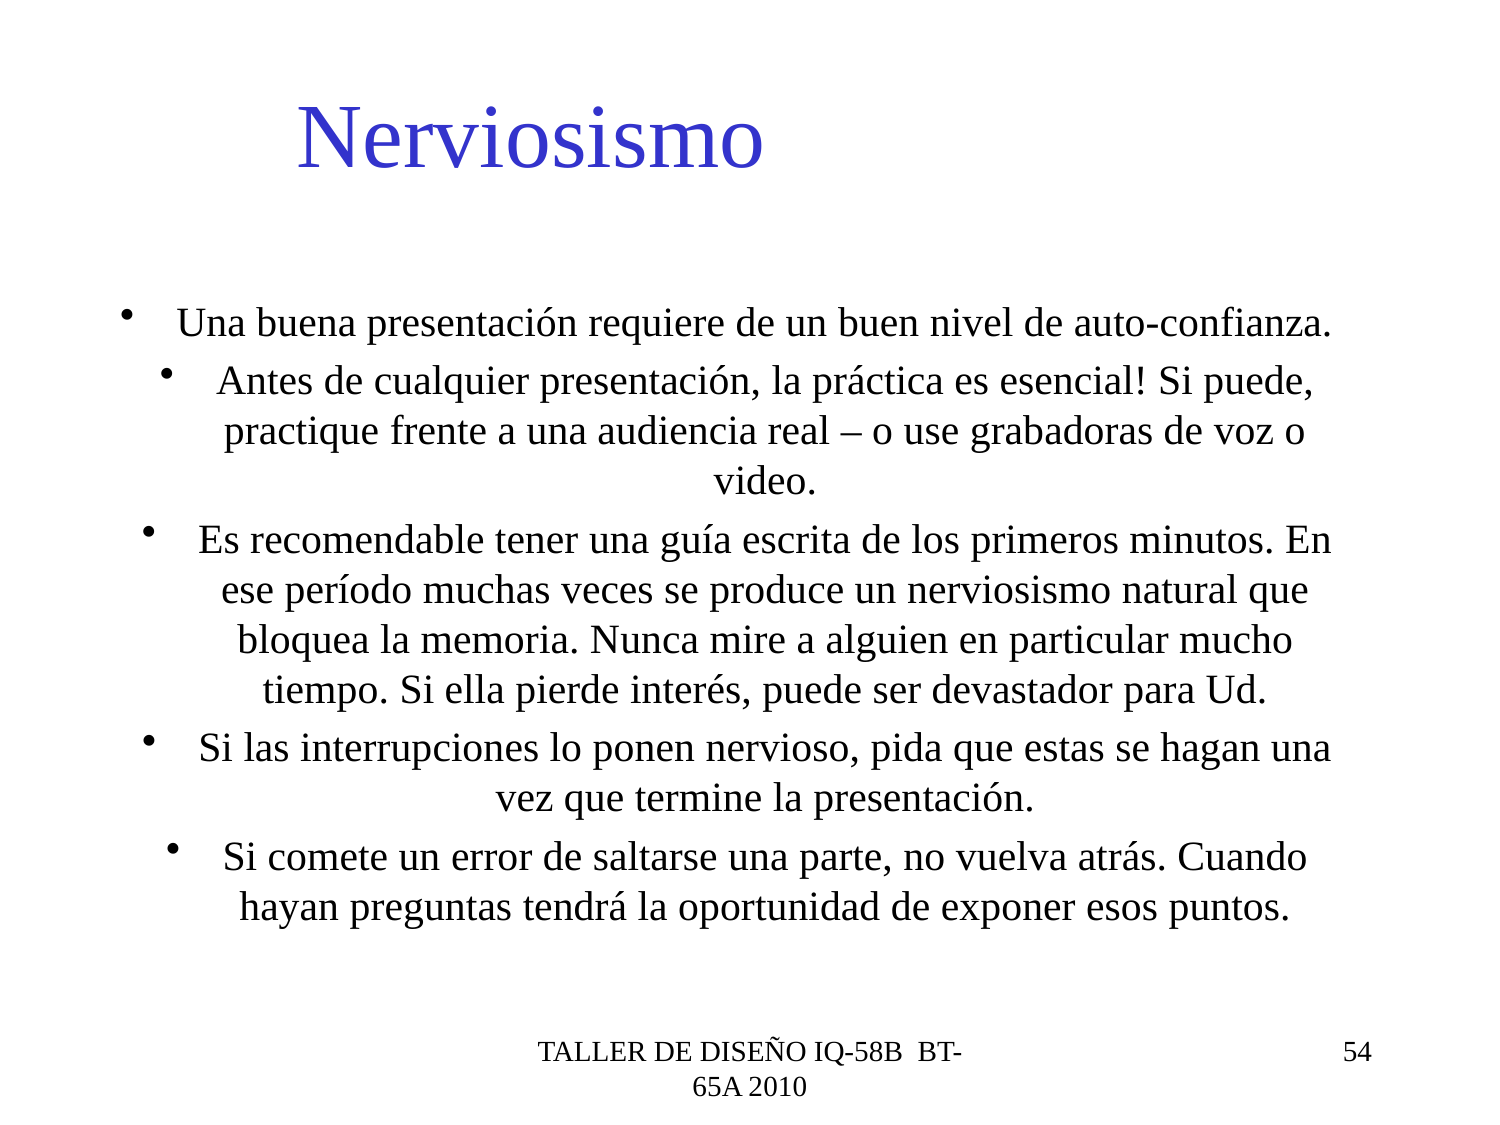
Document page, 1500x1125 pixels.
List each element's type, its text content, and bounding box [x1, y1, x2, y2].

text_box Una buena presentación requiere de un buen nivel de auto-confianza. Antes de cualquier presentación, la práctica es esencial! Si puede, practique frente a una audiencia real – o use grabadoras de voz o video. Es recomendable tener una guía escrita de los primeros minutos. En ese período muchas veces se produce un nerviosismo natural que bloquea la memoria. Nunca mire a alguien en particular mucho tiempo. Si ella pierde interés, puede ser devastador para Ud. Si las interrupciones lo ponen nervioso, pida que estas se hagan una vez que termine la presentación. Si comete un error de saltarse una parte, no vuelva atrás. Cuando hayan preguntas tendrá la oportunidad de exponer esos puntos. [99, 287, 1375, 1025]
slide_number 54 [1074, 1024, 1388, 1101]
text_box Nerviosismo [112, 37, 950, 225]
footer TALLER DE DISEÑO IQ-58B BT-65A 2010 [512, 1024, 988, 1101]
